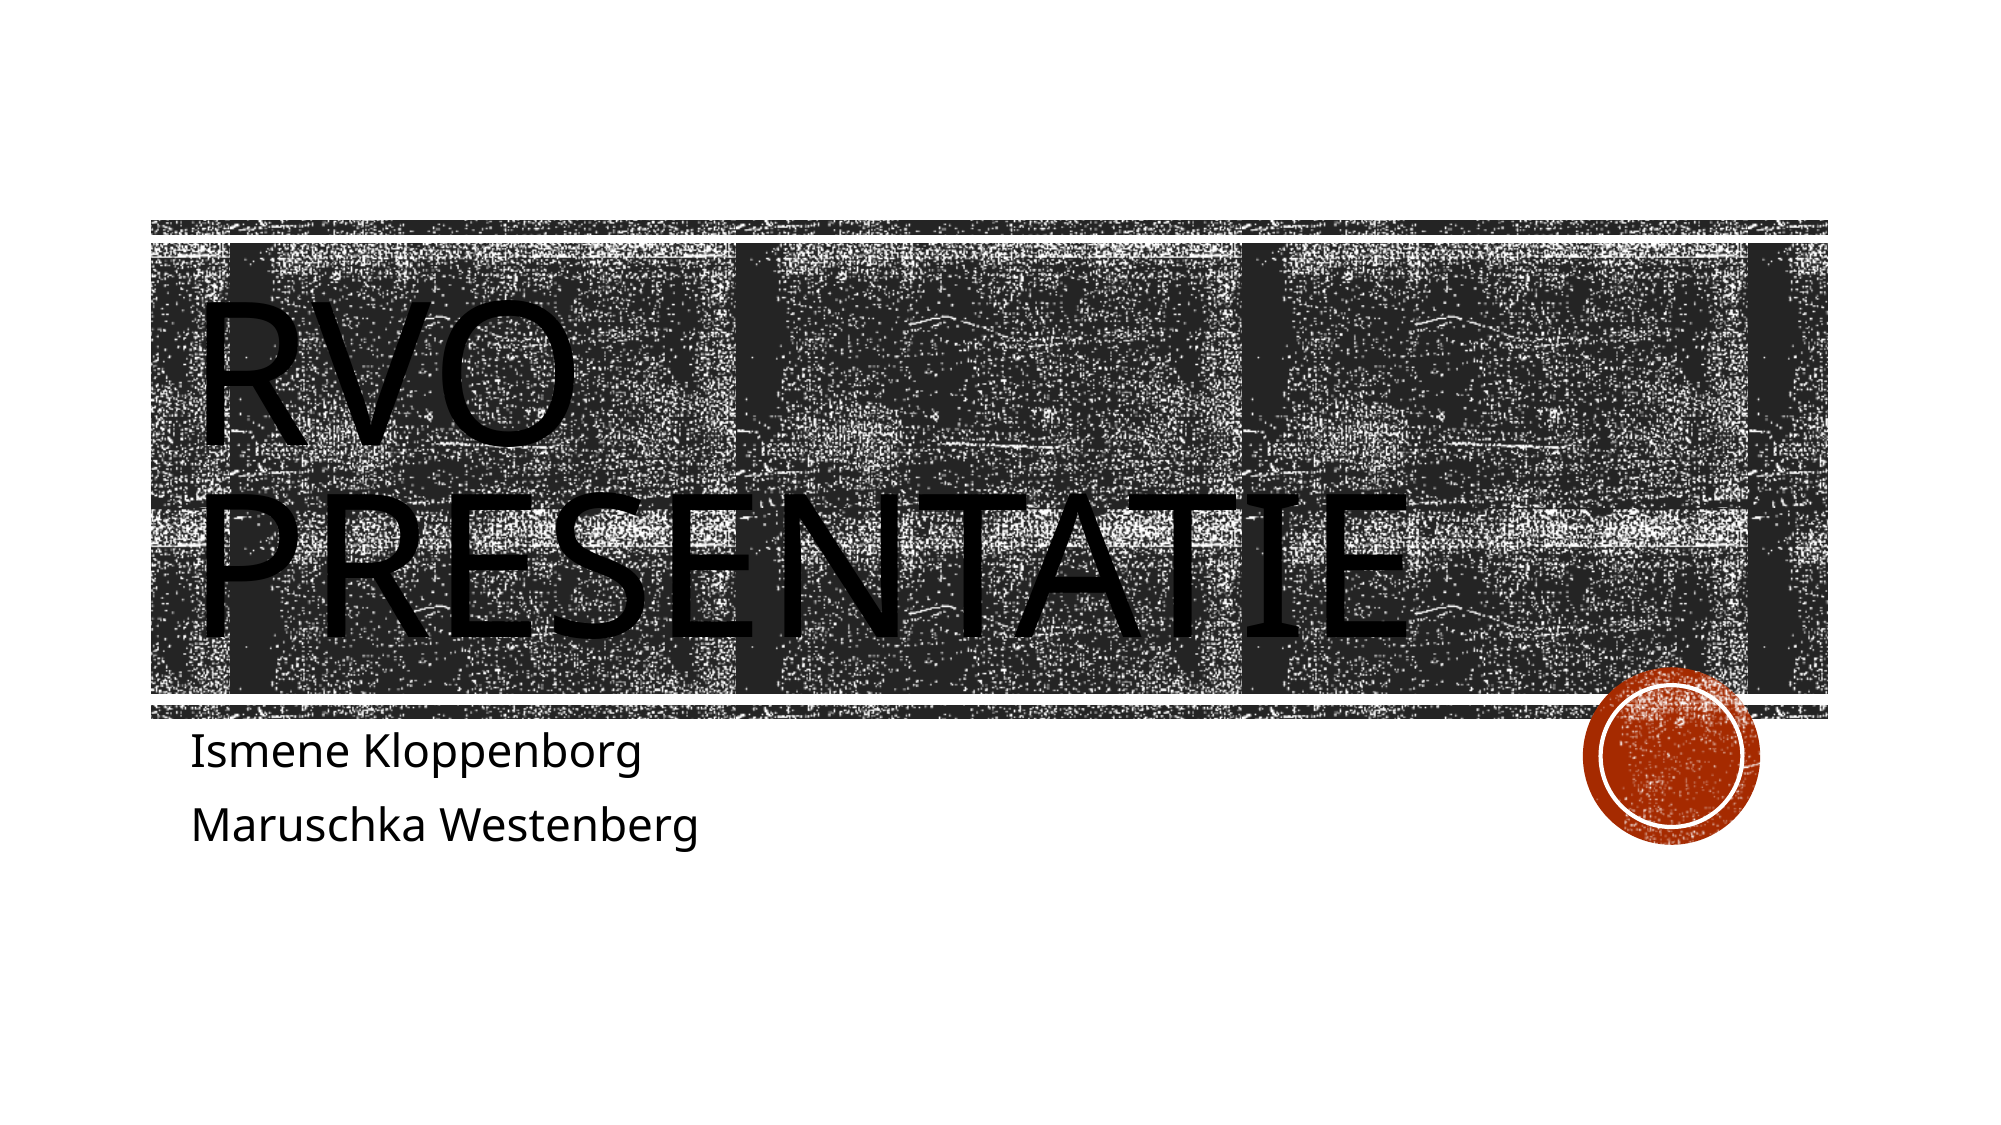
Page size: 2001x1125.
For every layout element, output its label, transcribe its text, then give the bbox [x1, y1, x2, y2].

subtitle Ismene Kloppenborg Maruschka Westenberg [175, 720, 1470, 896]
title Rvo presentatie [172, 234, 1808, 733]
